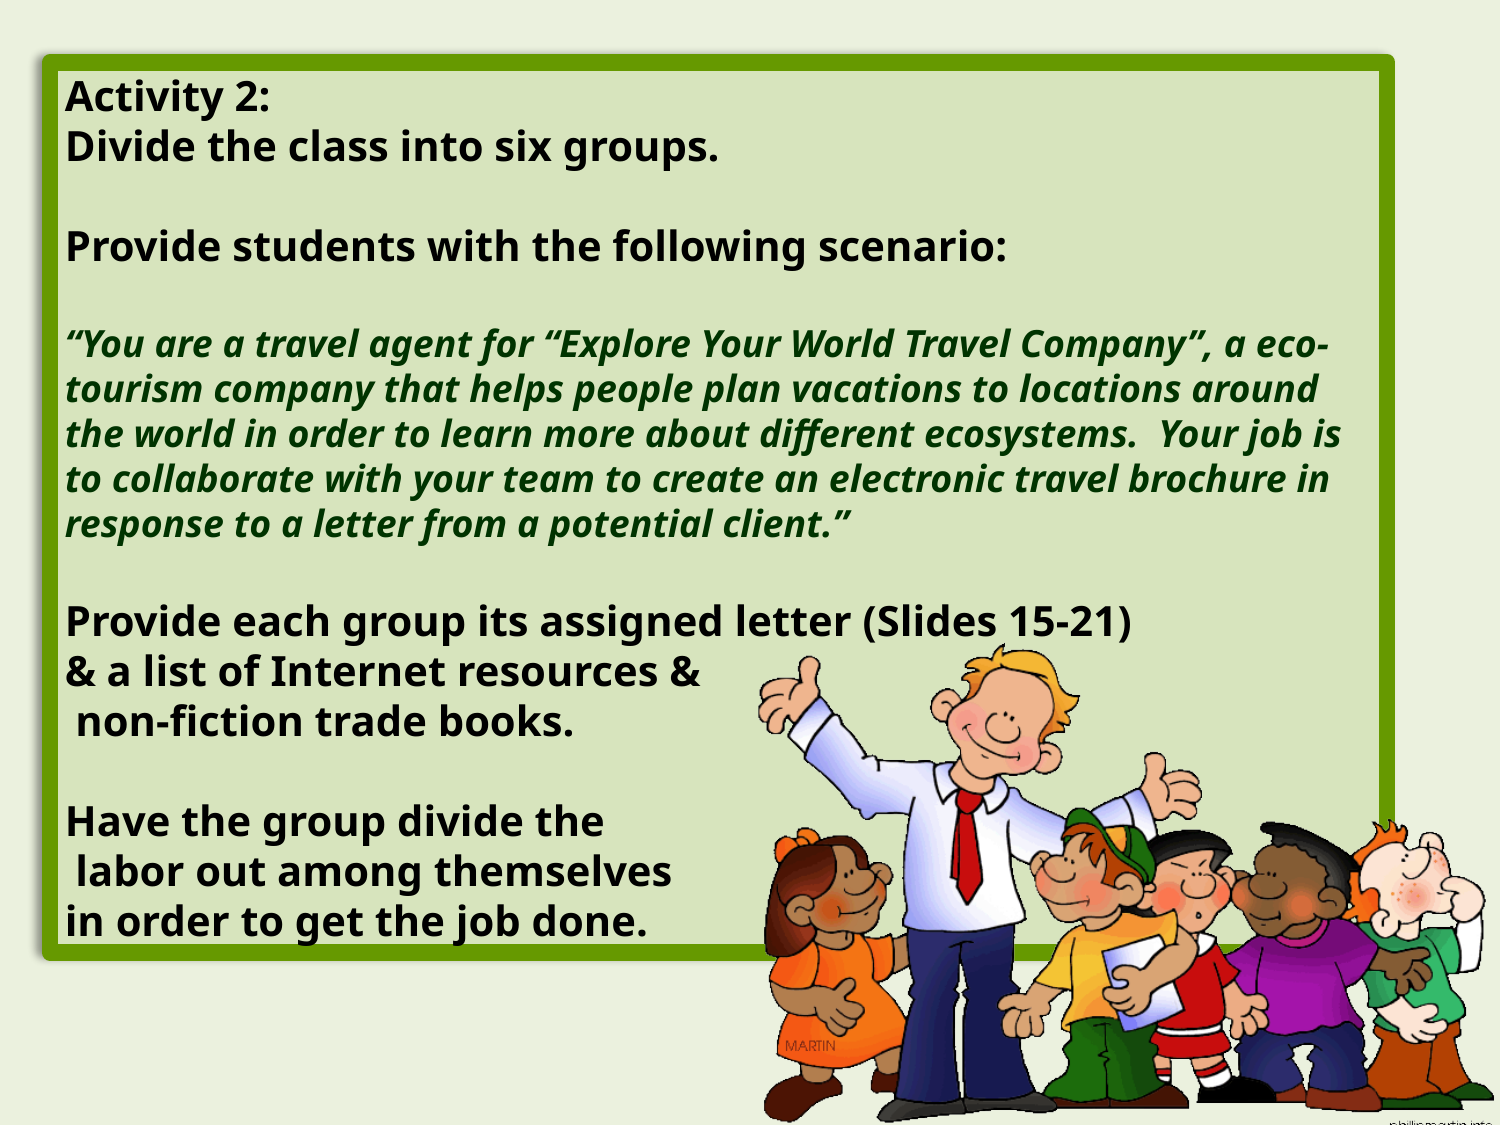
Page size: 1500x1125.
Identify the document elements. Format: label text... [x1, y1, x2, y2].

text_box Activity 2: Divide the class into six groups. Provide students with the following scenario: “You are a travel agent for “Explore Your World Travel Company”, a eco-tourism company that helps people plan vacations to locations around the world in order to learn more about different ecosystems. Your job is to collaborate with your team to create an electronic travel brochure in response to a letter from a potential client.” Provide each group its assigned letter (Slides 15-21) & a list of Internet resources & non-fiction trade books. Have the group divide the labor out among themselves in order to get the job done. [49, 62, 1388, 953]
picture [749, 637, 1500, 1125]
